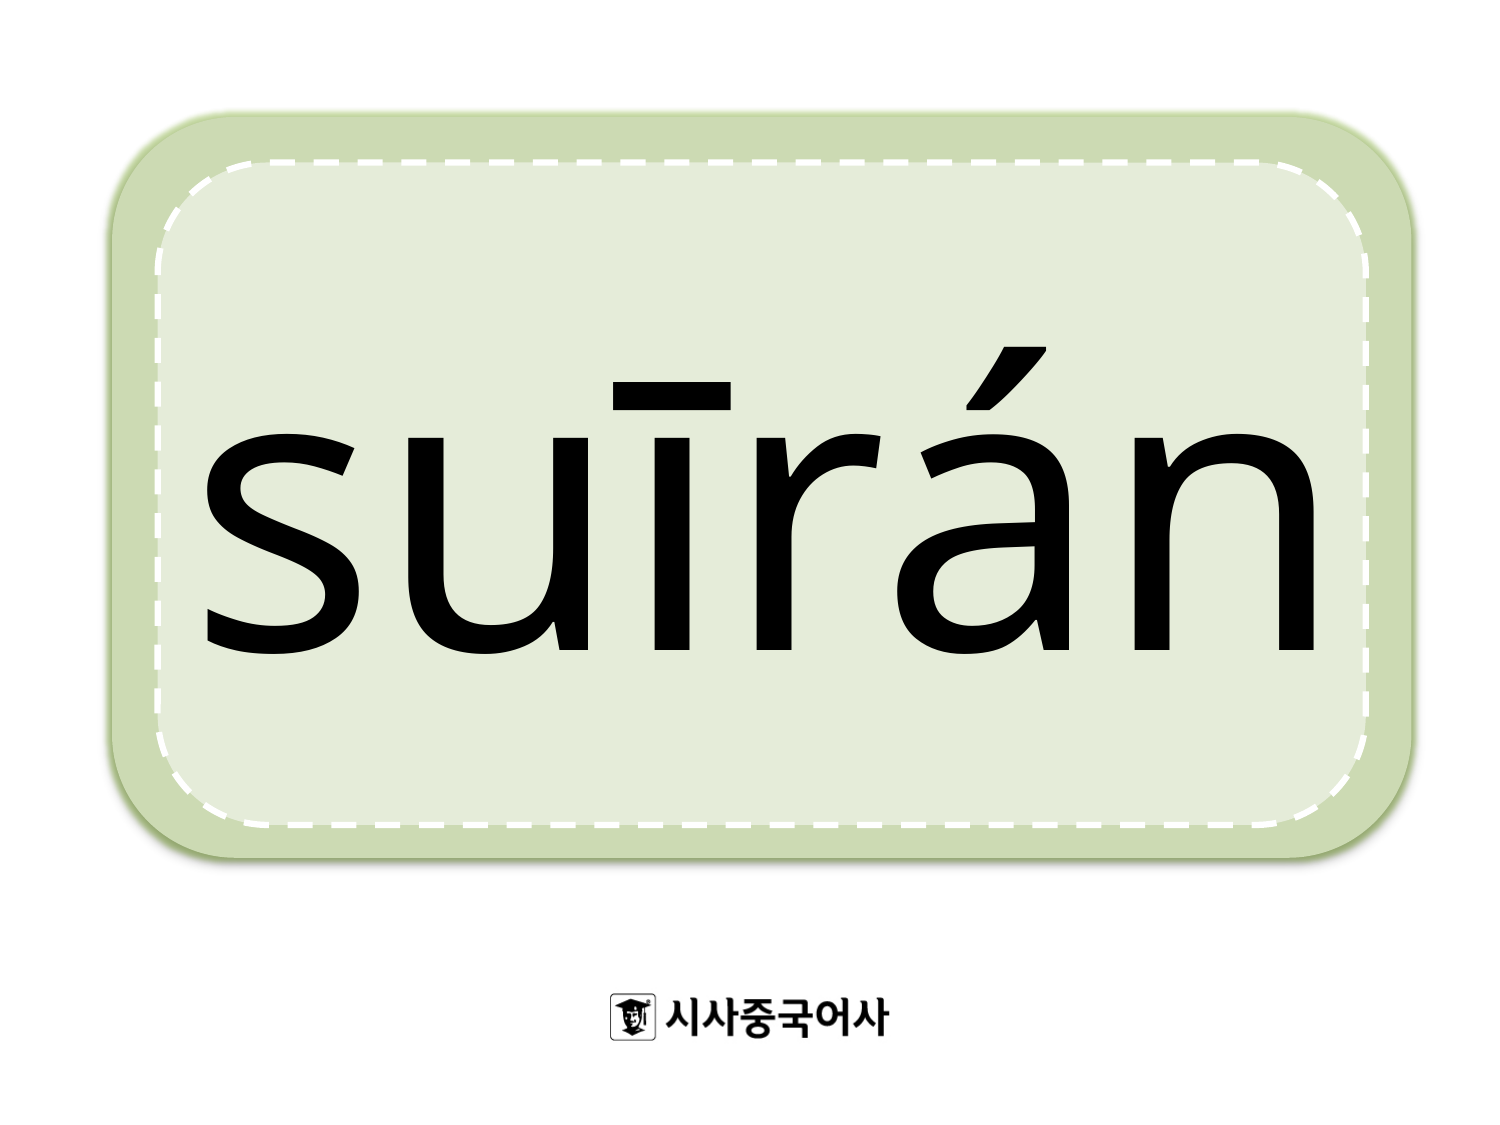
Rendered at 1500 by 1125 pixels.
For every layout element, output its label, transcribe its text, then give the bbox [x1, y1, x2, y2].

text_box suīrán [162, 160, 1371, 824]
picture [602, 987, 898, 1047]
